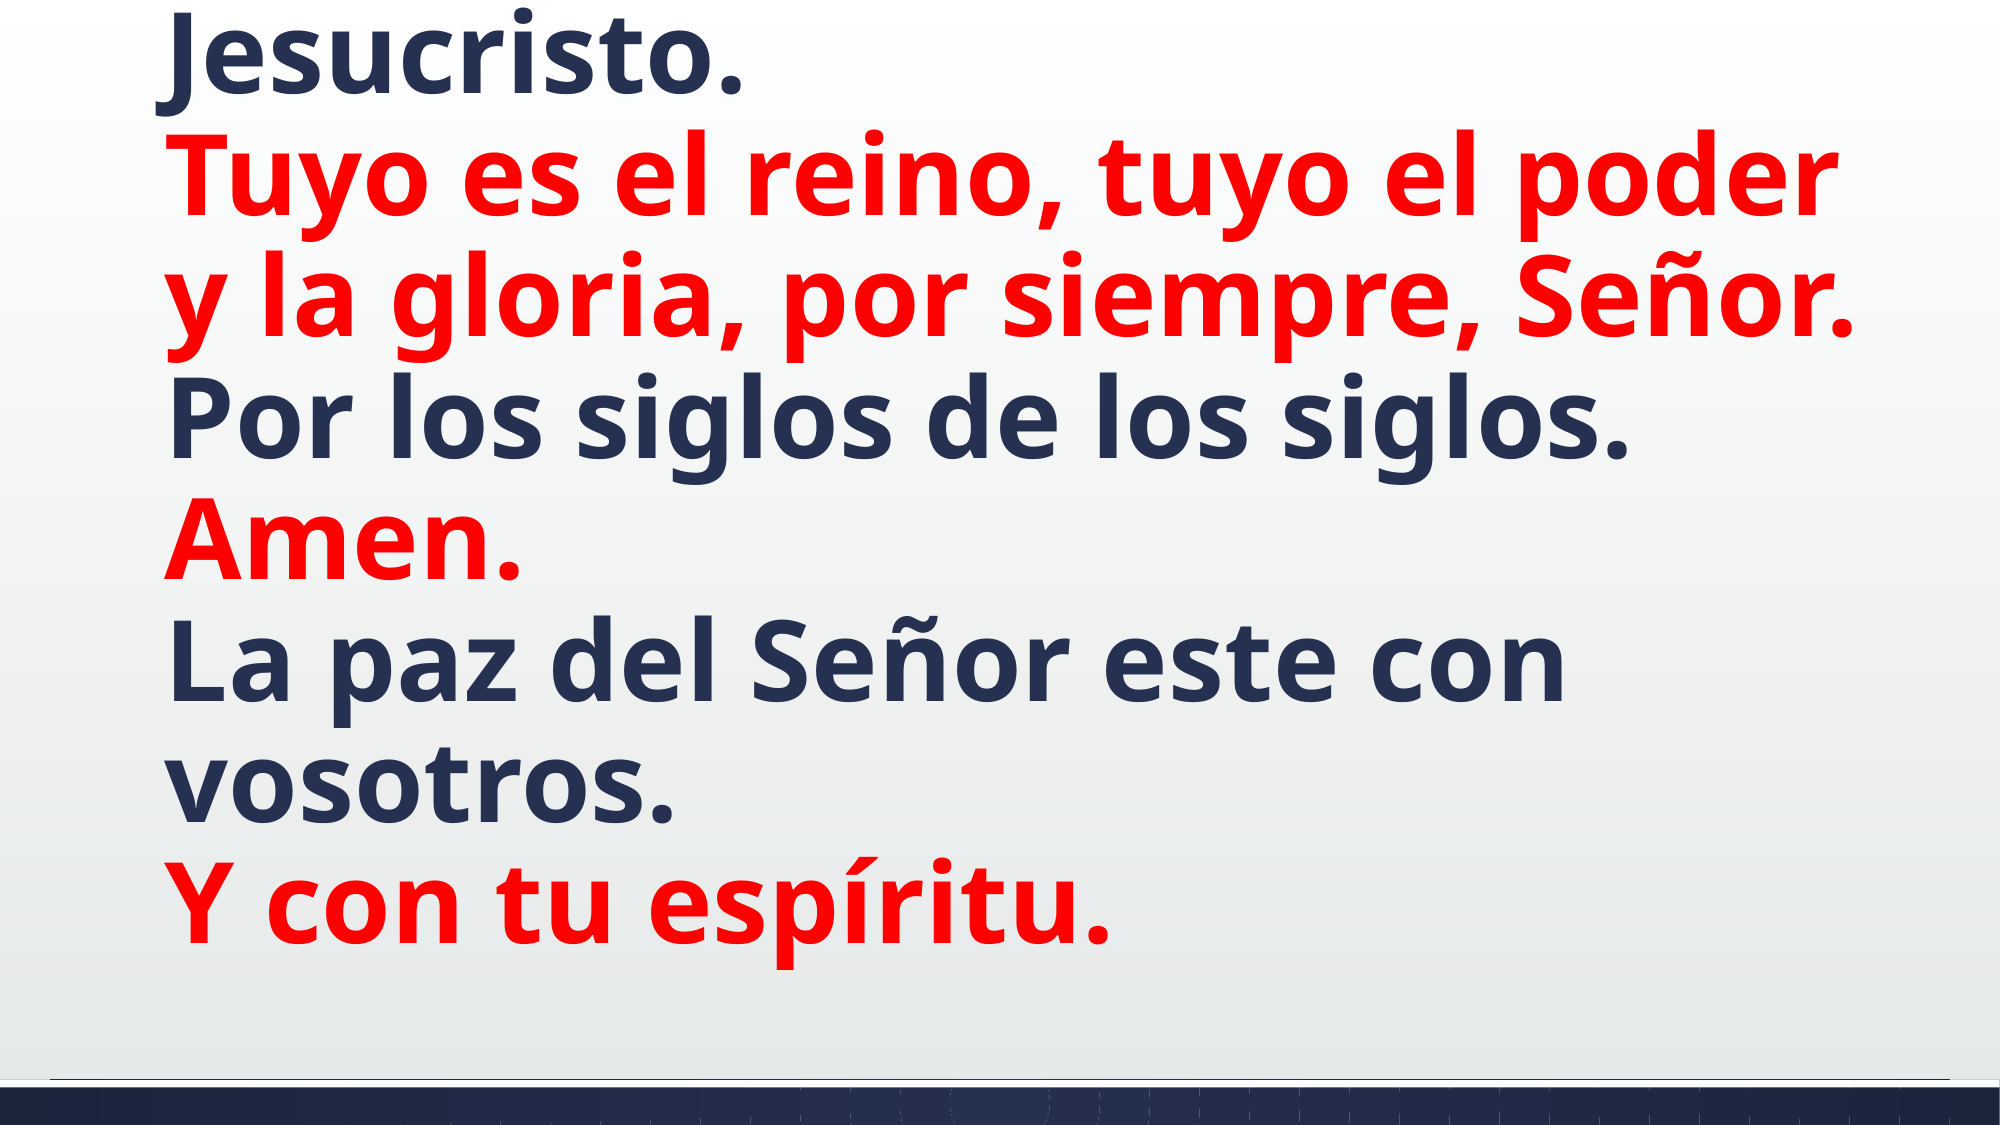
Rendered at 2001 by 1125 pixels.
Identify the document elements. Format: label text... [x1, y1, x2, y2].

title Líbranos de … Salvador Jesucristo. Tuyo es el reino, tuyo el poder y la gloria, por siempre, Señor. Por los siglos de los siglos. Amen. La paz del Señor este con vosotros. Y con tu espíritu. [149, 184, 1886, 976]
